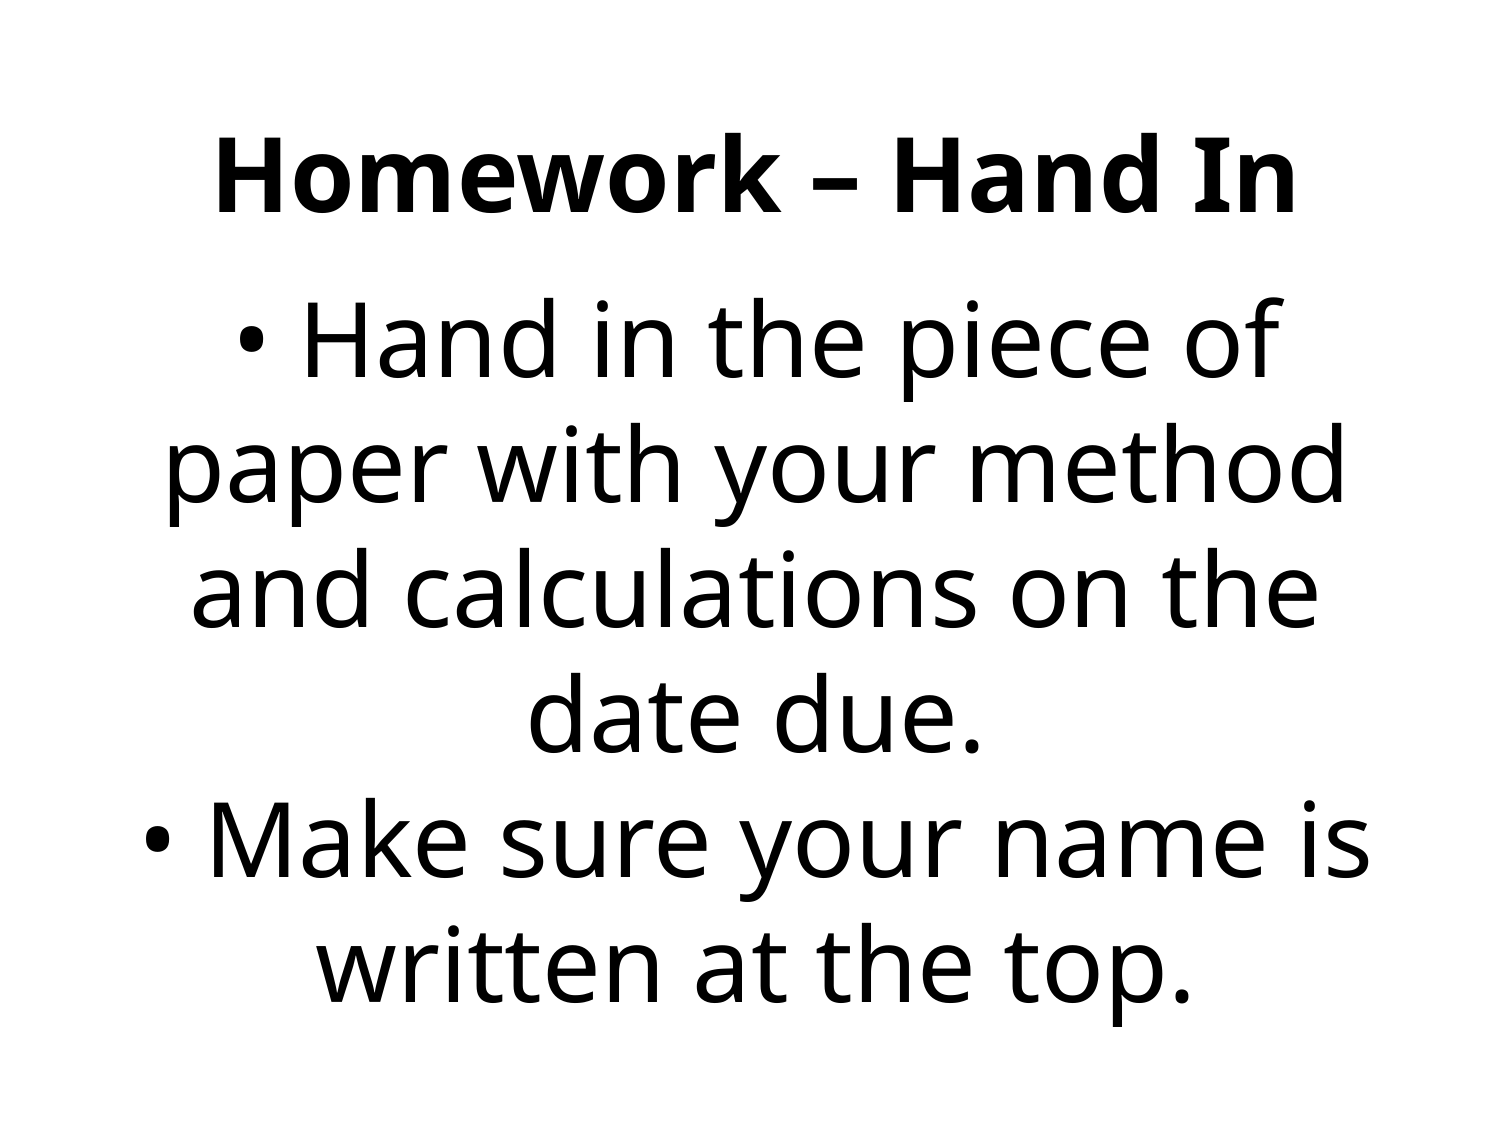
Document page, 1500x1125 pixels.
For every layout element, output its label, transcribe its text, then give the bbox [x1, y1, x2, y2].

text_box Homework – Hand In • Hand in the piece of paper with your method and calculations on the date due. • Make sure your name is written at the top. [87, 100, 1425, 1031]
